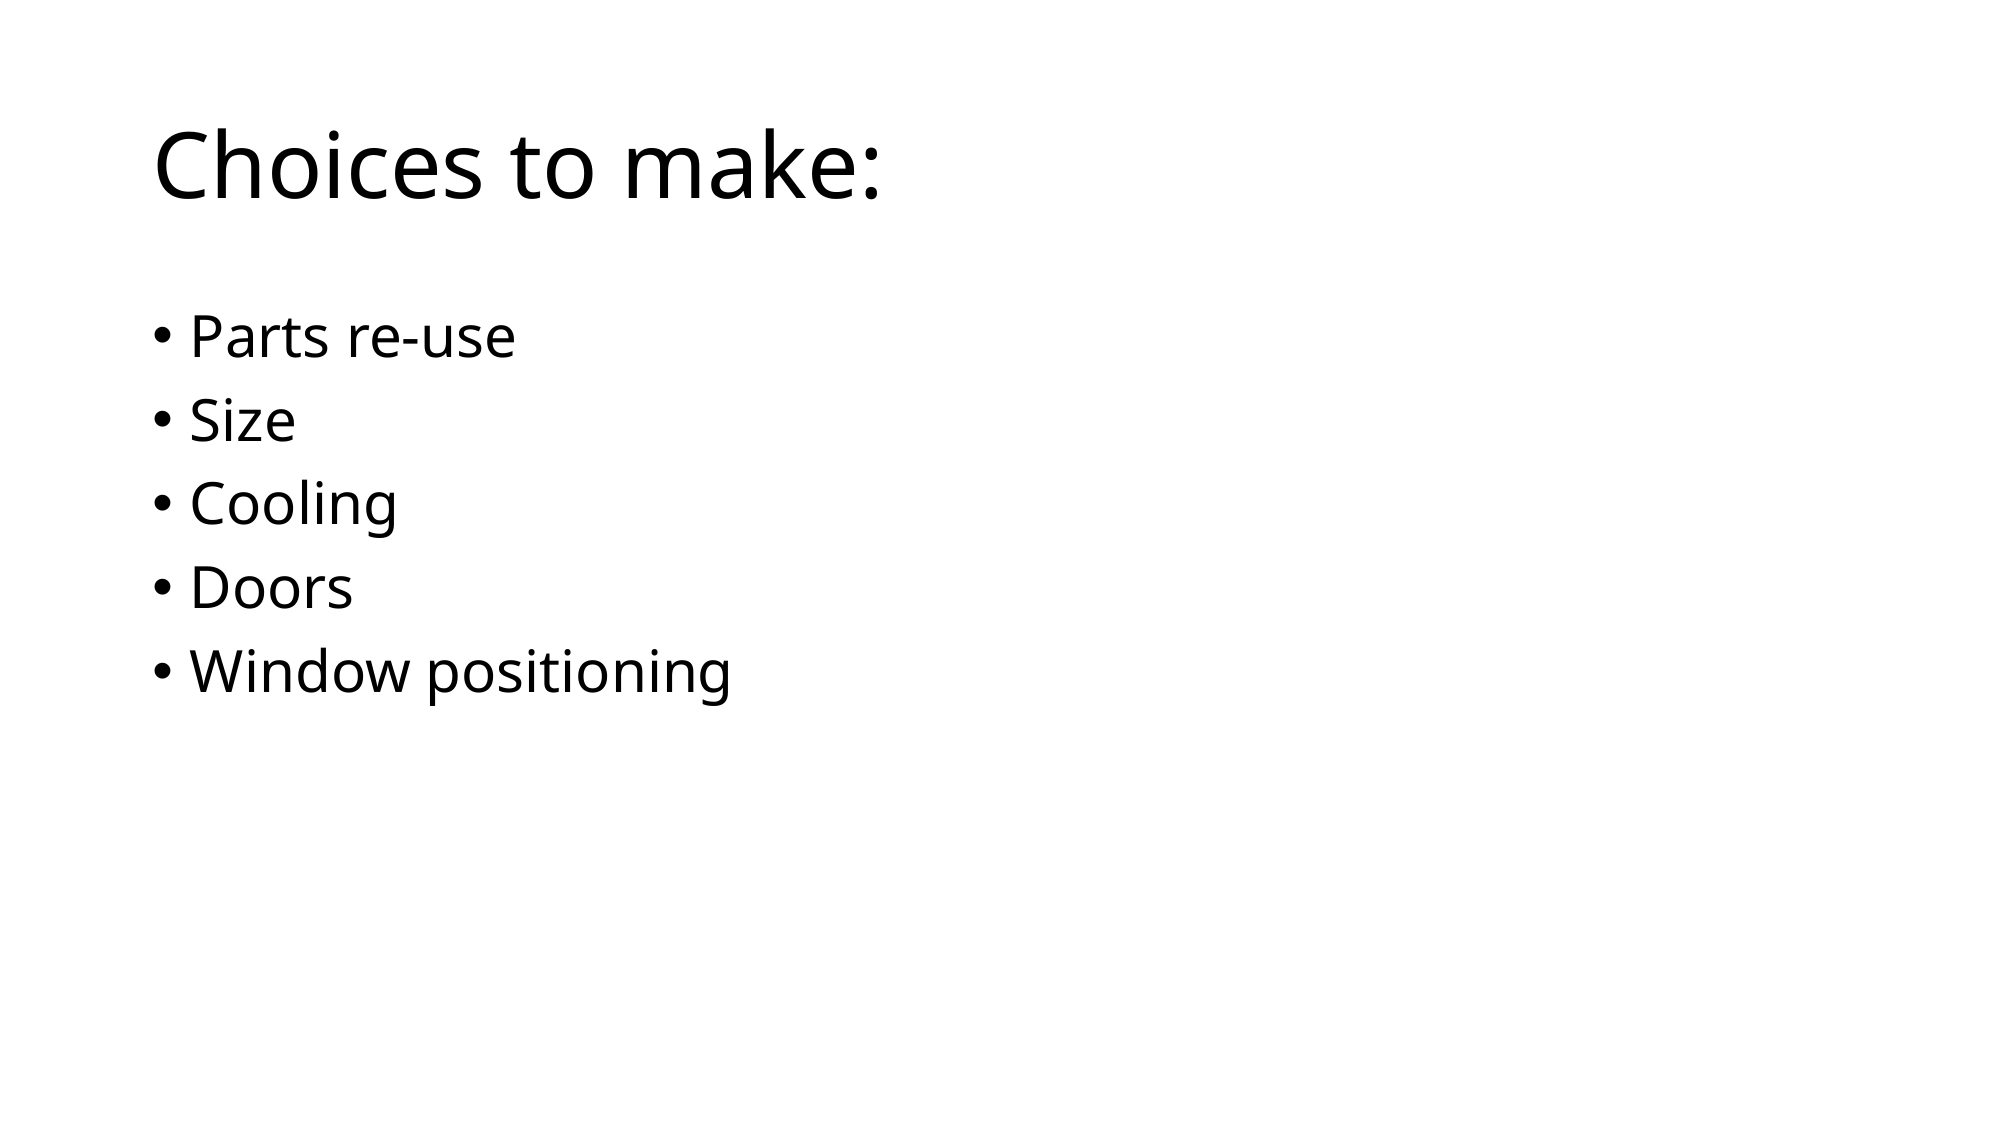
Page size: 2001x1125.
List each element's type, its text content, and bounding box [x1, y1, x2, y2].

title Choices to make: [137, 59, 1863, 278]
list Parts re-use Size Cooling Doors Window positioning [137, 299, 1863, 1014]
